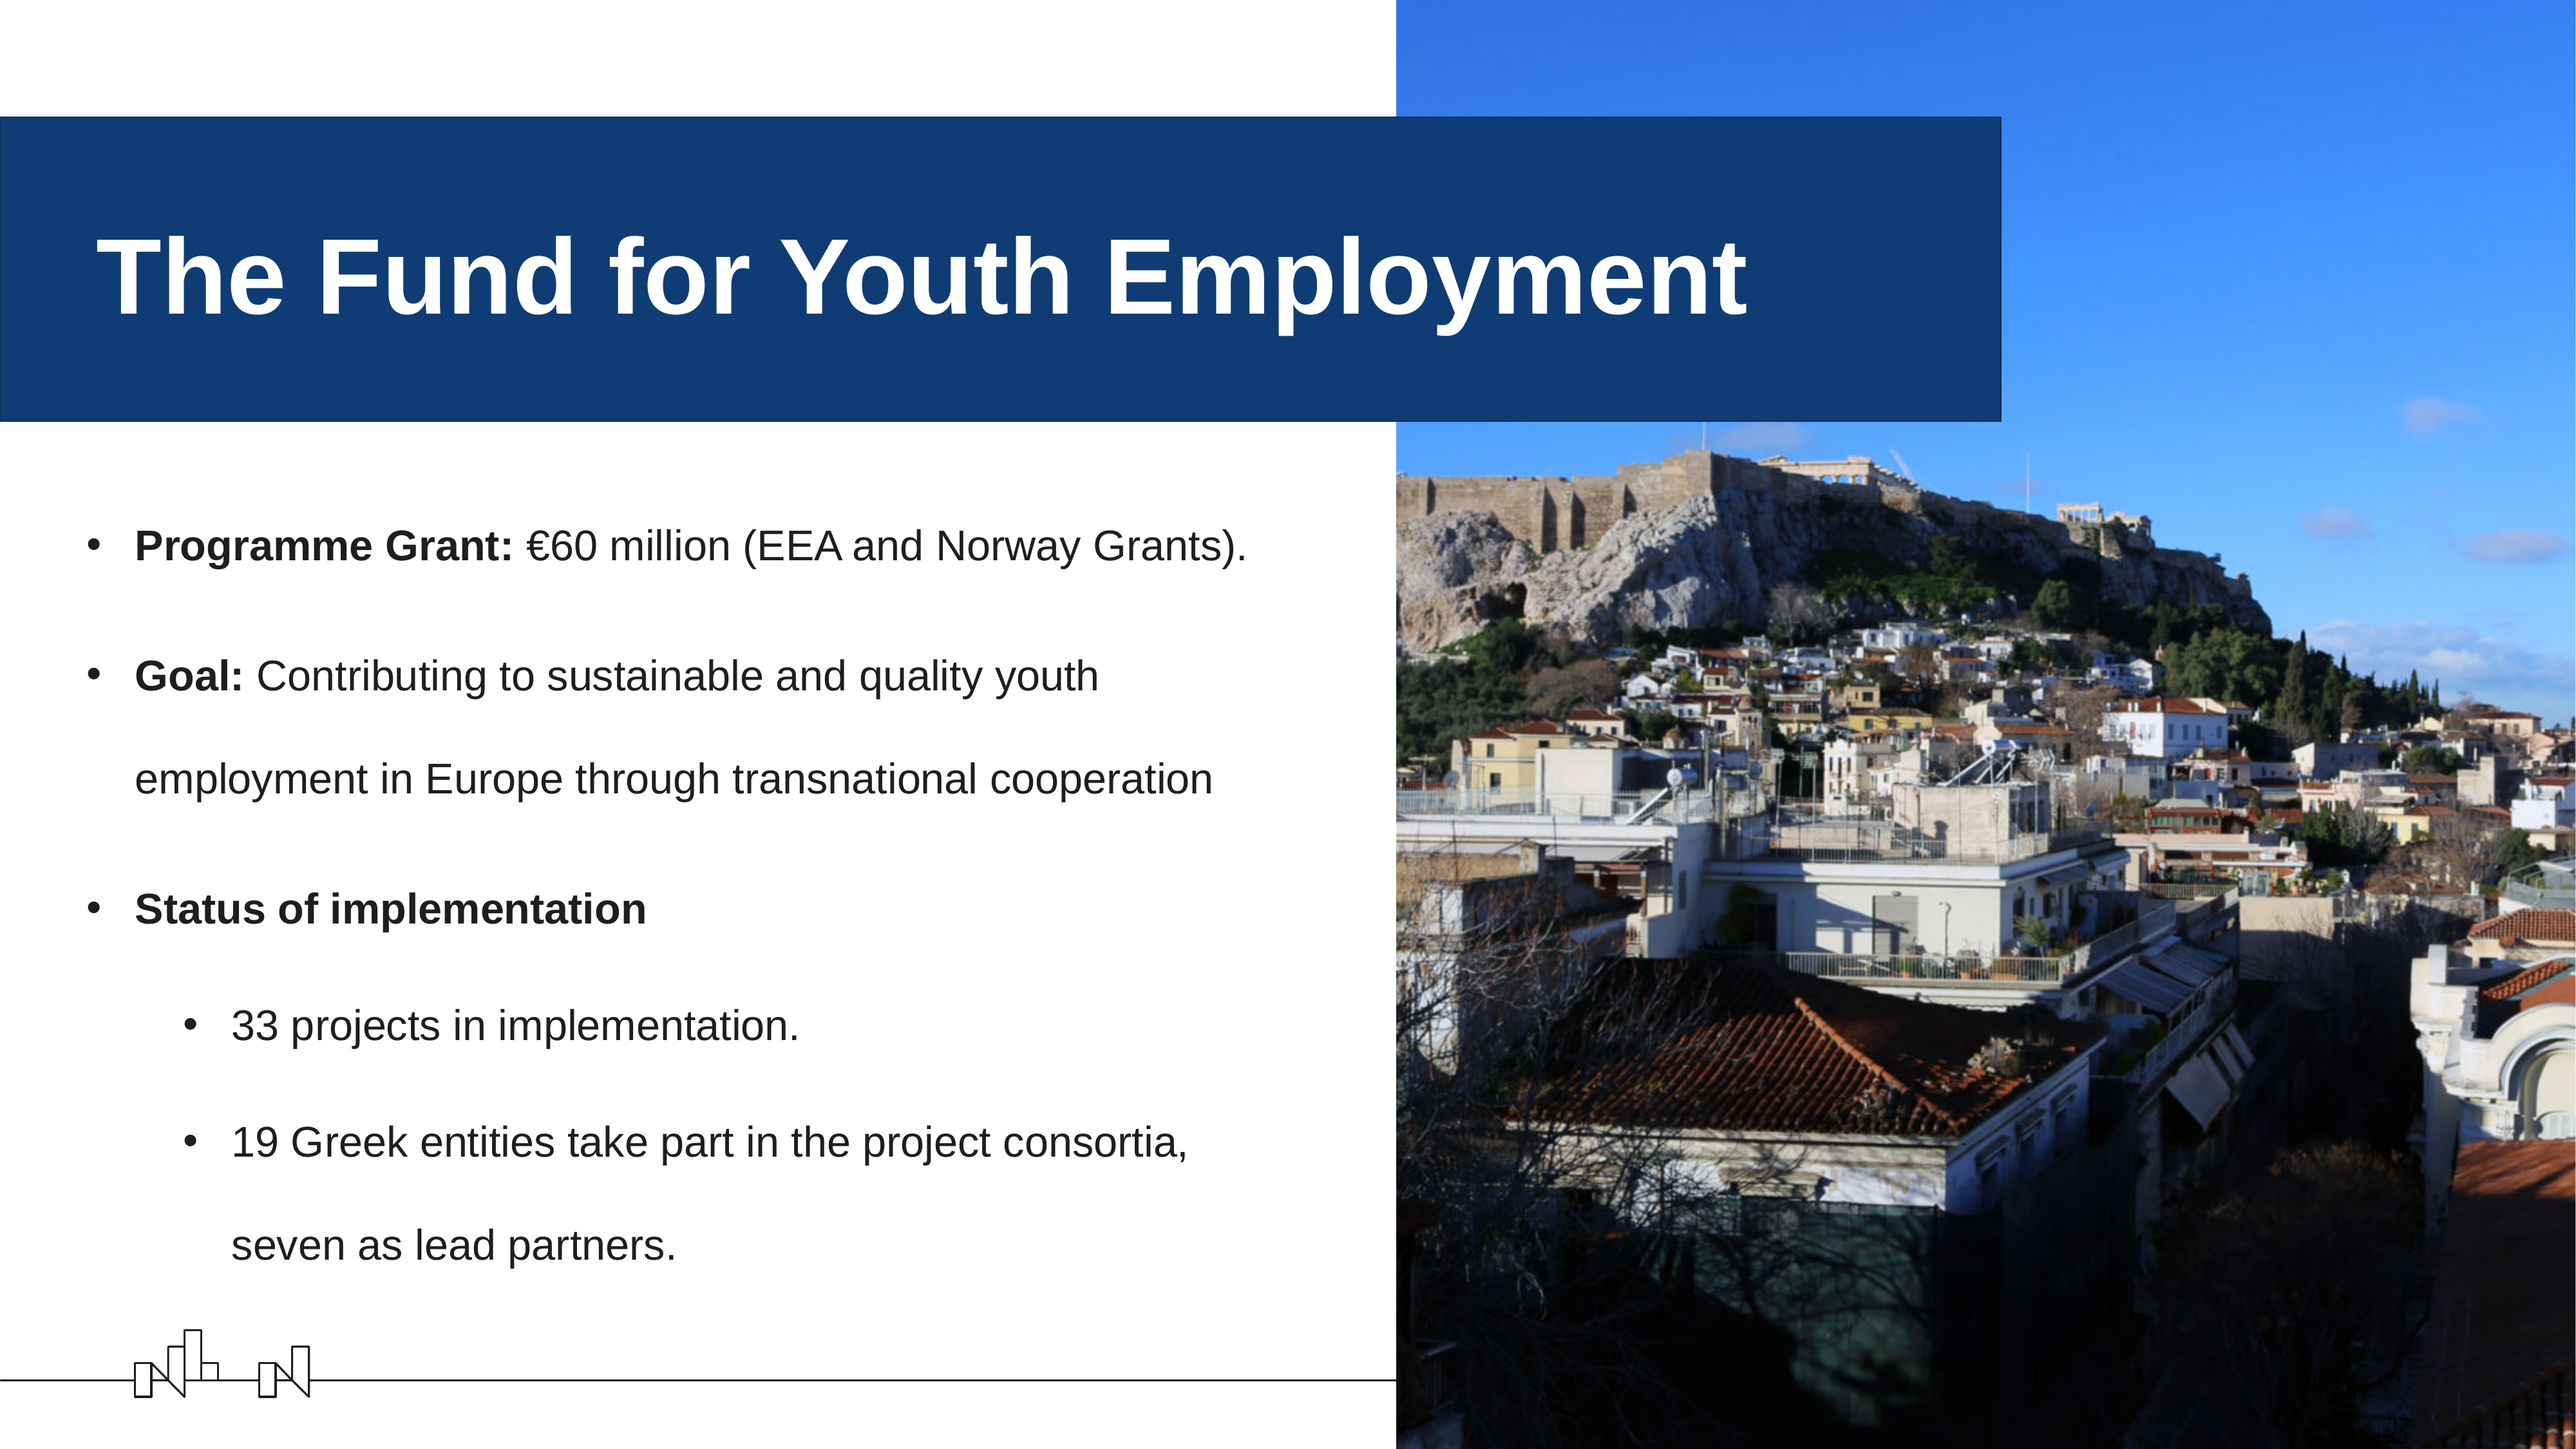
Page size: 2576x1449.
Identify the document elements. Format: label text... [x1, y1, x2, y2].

text_box Programme Grant: €60 million (EEA and Norway Grants). Goal: Contributing to sustainable and quality youth employment in Europe through transnational cooperation​ Status of implementation 33 projects in implementation. 19 Greek entities take part in the project consortia, seven as lead partners. [86, 466, 1315, 1360]
text_box The Fund for Youth Employment [86, 202, 1396, 354]
text_box [0, 117, 1396, 422]
picture [1396, 0, 2576, 1449]
